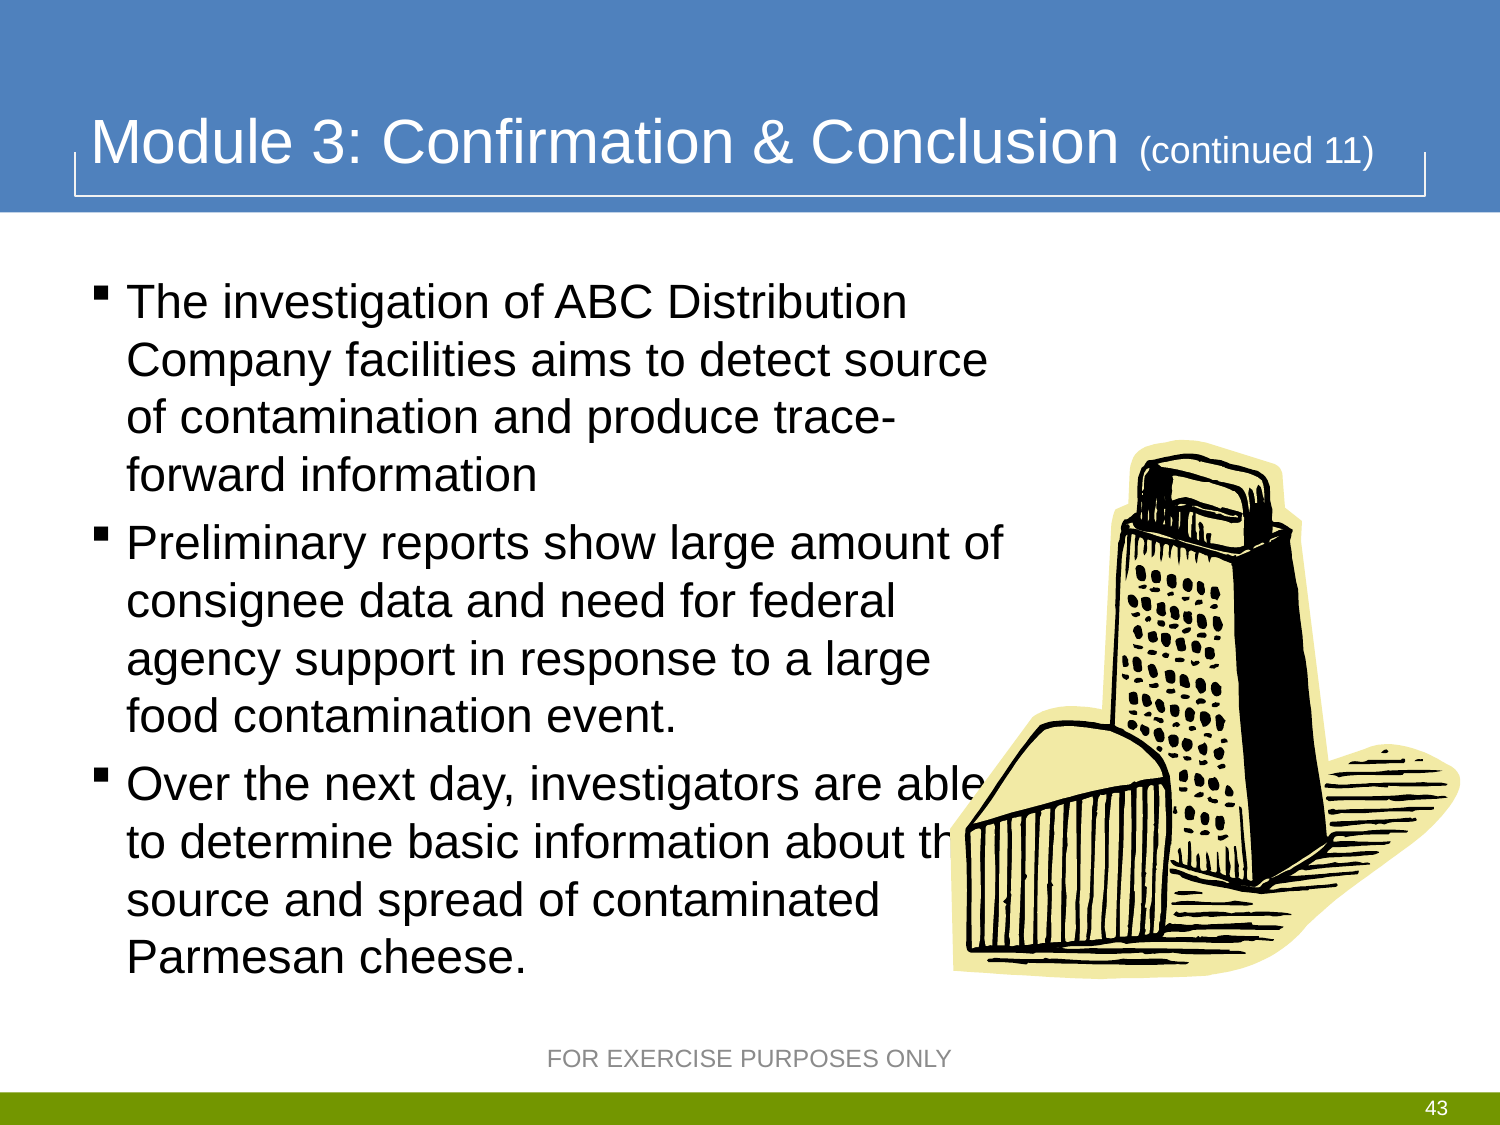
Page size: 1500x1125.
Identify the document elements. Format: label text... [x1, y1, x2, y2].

list The investigation of ABC Distribution Company facilities aims to detect source of contamination and produce trace-forward information Preliminary reports show large amount of consignee data and need for federal agency support in response to a large food contamination event. Over the next day, investigators are able to determine basic information about the source and spread of contaminated Parmesan cheese. [74, 262, 1026, 1006]
footer FOR EXERCISE PURPOSES ONLY [512, 1042, 988, 1103]
title Module 3: Confirmation & Conclusion (continued 11) [74, 44, 1426, 233]
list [949, 437, 1463, 981]
